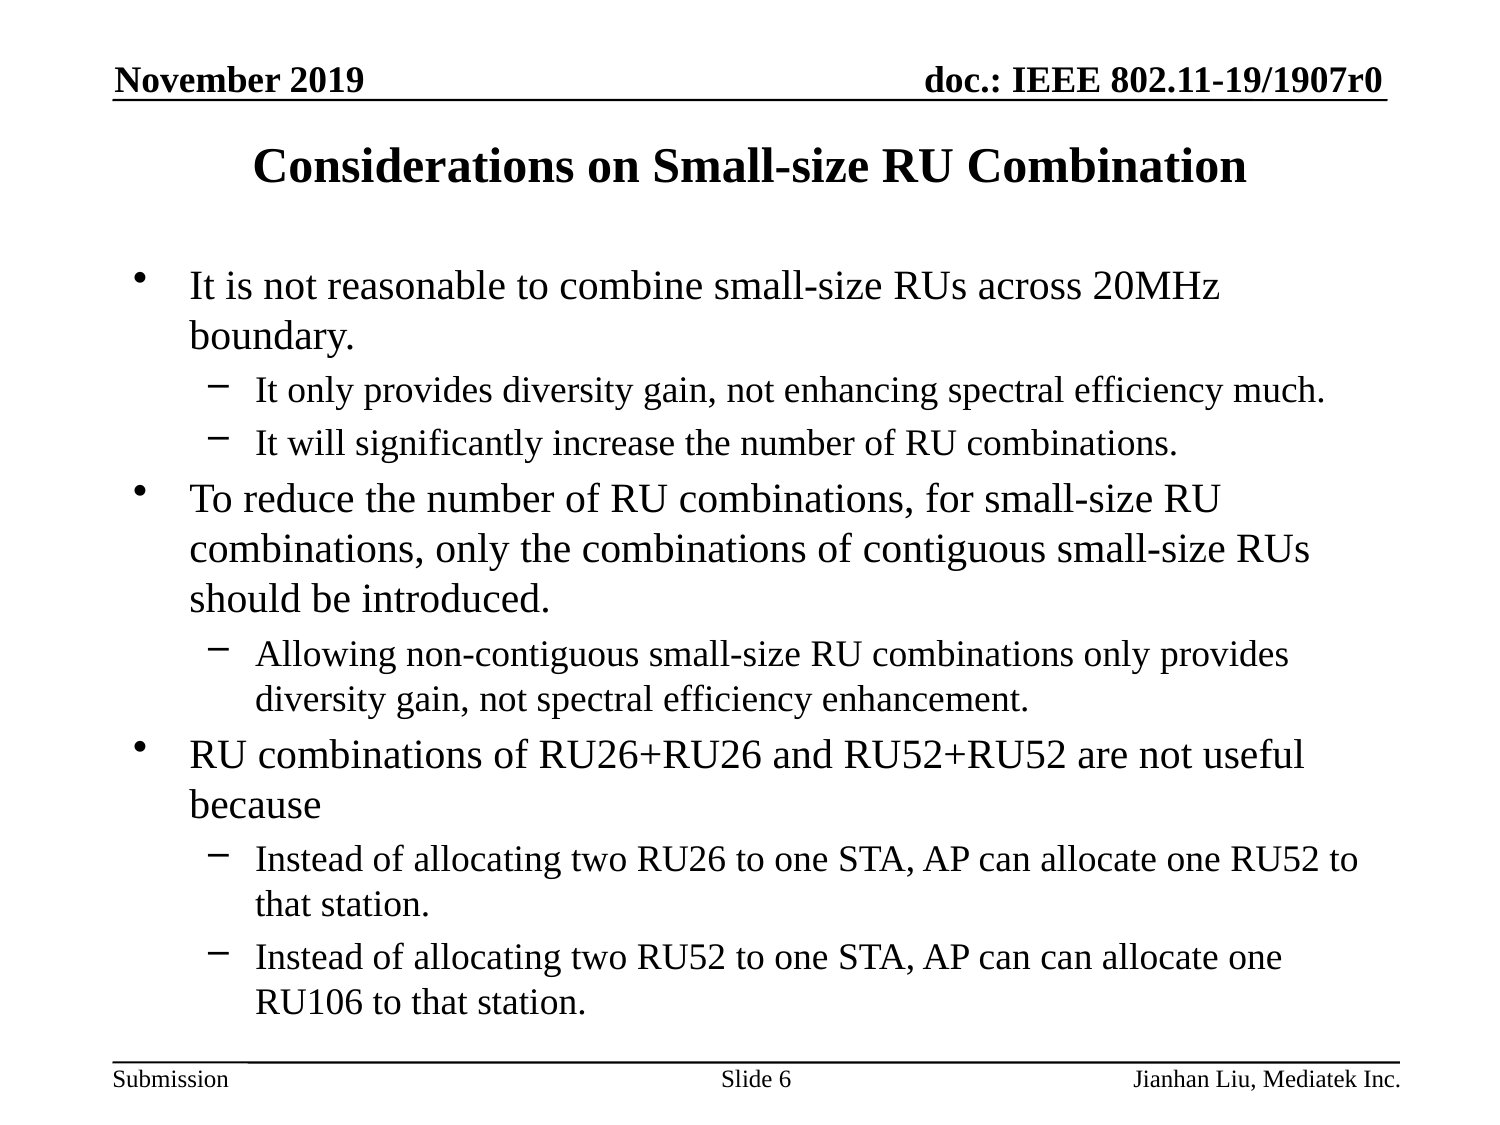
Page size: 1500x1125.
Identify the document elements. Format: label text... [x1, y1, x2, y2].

title Considerations on Small-size RU Combination [112, 112, 1388, 213]
footer Jianhan Liu, Mediatek Inc. [1129, 1061, 1402, 1093]
slide_number Slide 6 [712, 1061, 800, 1093]
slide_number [114, 54, 368, 101]
list It is not reasonable to combine small-size RUs across 20MHz boundary. It only provides diversity gain, not enhancing spectral efficiency much. It will significantly increase the number of RU combinations. To reduce the number of RU combinations, for small-size RU combinations, only the combinations of contiguous small-size RUs should be introduced. Allowing non-contiguous small-size RU combinations only provides diversity gain, not spectral efficiency enhancement. RU combinations of RU26+RU26 and RU52+RU52 are not useful because Instead of allocating two RU26 to one STA, AP can allocate one RU52 to that station. Instead of allocating two RU52 to one STA, AP can can allocate one RU106 to that station. [117, 249, 1394, 1001]
